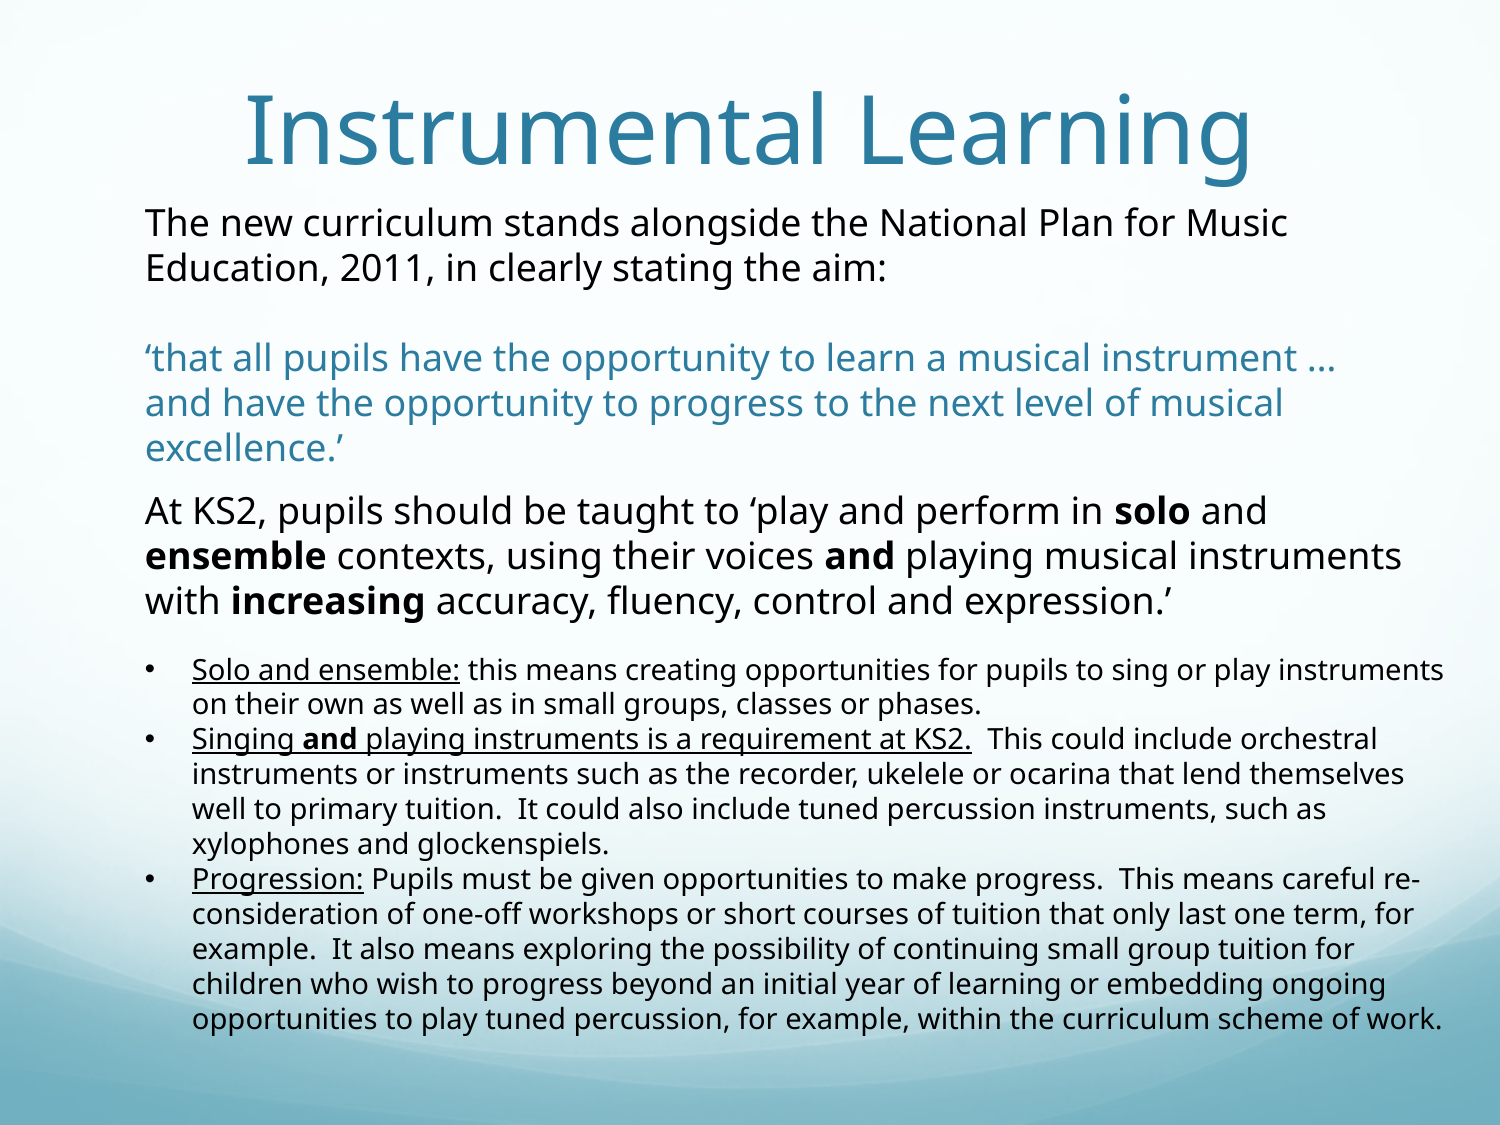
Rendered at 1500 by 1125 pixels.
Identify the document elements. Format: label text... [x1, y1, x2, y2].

title Instrumental Learning [90, 17, 1410, 192]
text_box At KS2, pupils should be taught to ‘play and perform in solo and ensemble contexts, using their voices and playing musical instruments with increasing accuracy, fluency, control and expression.’ [130, 479, 1428, 629]
text_box Solo and ensemble: this means creating opportunities for pupils to sing or play instruments on their own as well as in small groups, classes or phases. Singing and playing instruments is a requirement at KS2. This could include orchestral instruments or instruments such as the recorder, ukelele or ocarina that lend themselves well to primary tuition. It could also include tuned percussion instruments, such as xylophones and glockenspiels. Progression: Pupils must be given opportunities to make progress. This means careful re-consideration of one-off workshops or short courses of tuition that only last one term, for example. It also means exploring the possibility of continuing small group tuition for children who wish to progress beyond an initial year of learning or embedding ongoing opportunities to play tuned percussion, for example, within the curriculum scheme of work. [130, 643, 1462, 1043]
text_box The new curriculum stands alongside the National Plan for Music Education, 2011, in clearly stating the aim: ‘that all pupils have the opportunity to learn a musical instrument … and have the opportunity to progress to the next level of musical excellence.’ [130, 191, 1388, 477]
